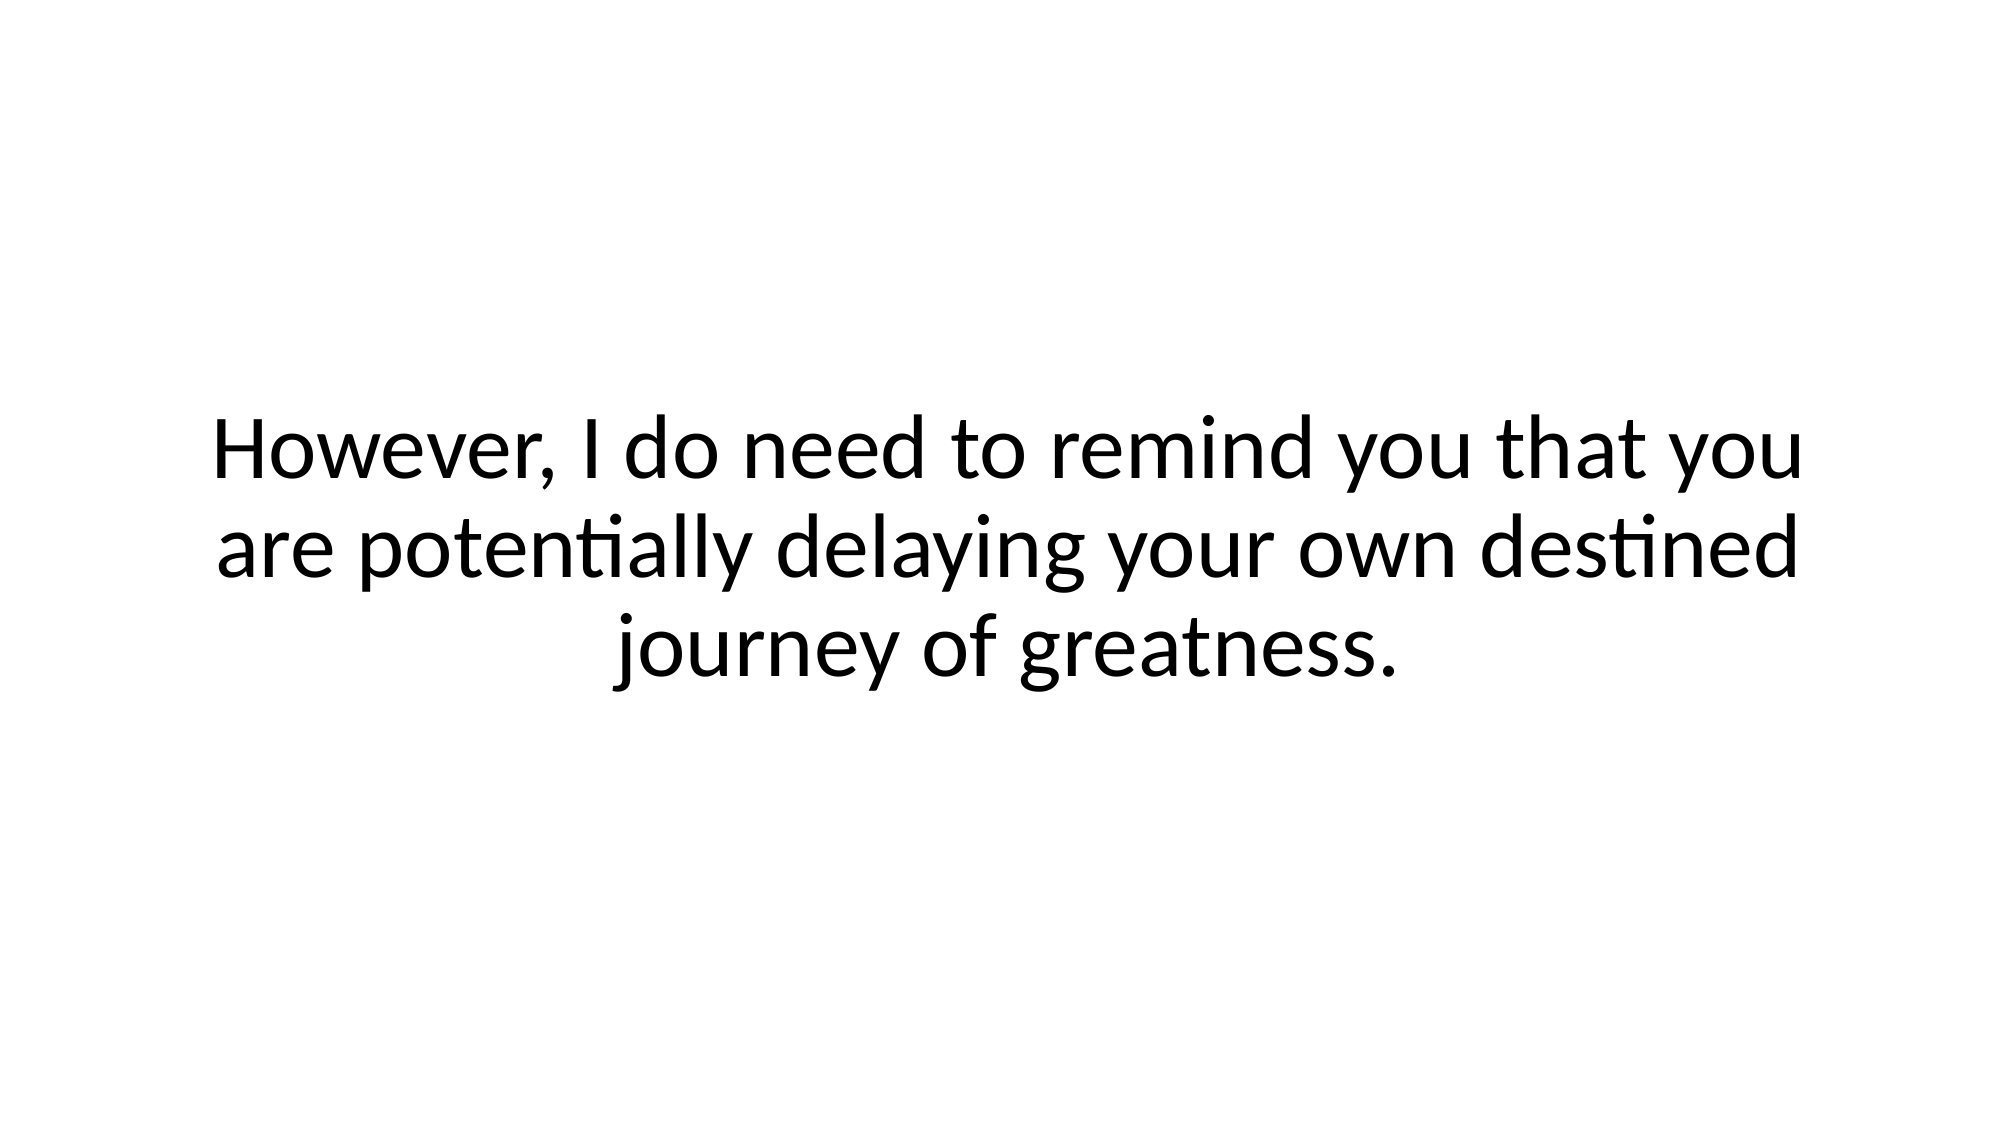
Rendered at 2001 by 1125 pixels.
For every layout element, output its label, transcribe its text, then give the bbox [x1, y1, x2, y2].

list However, I do need to remind you that you are potentially delaying your own destined journey of greatness. [146, 391, 1872, 953]
